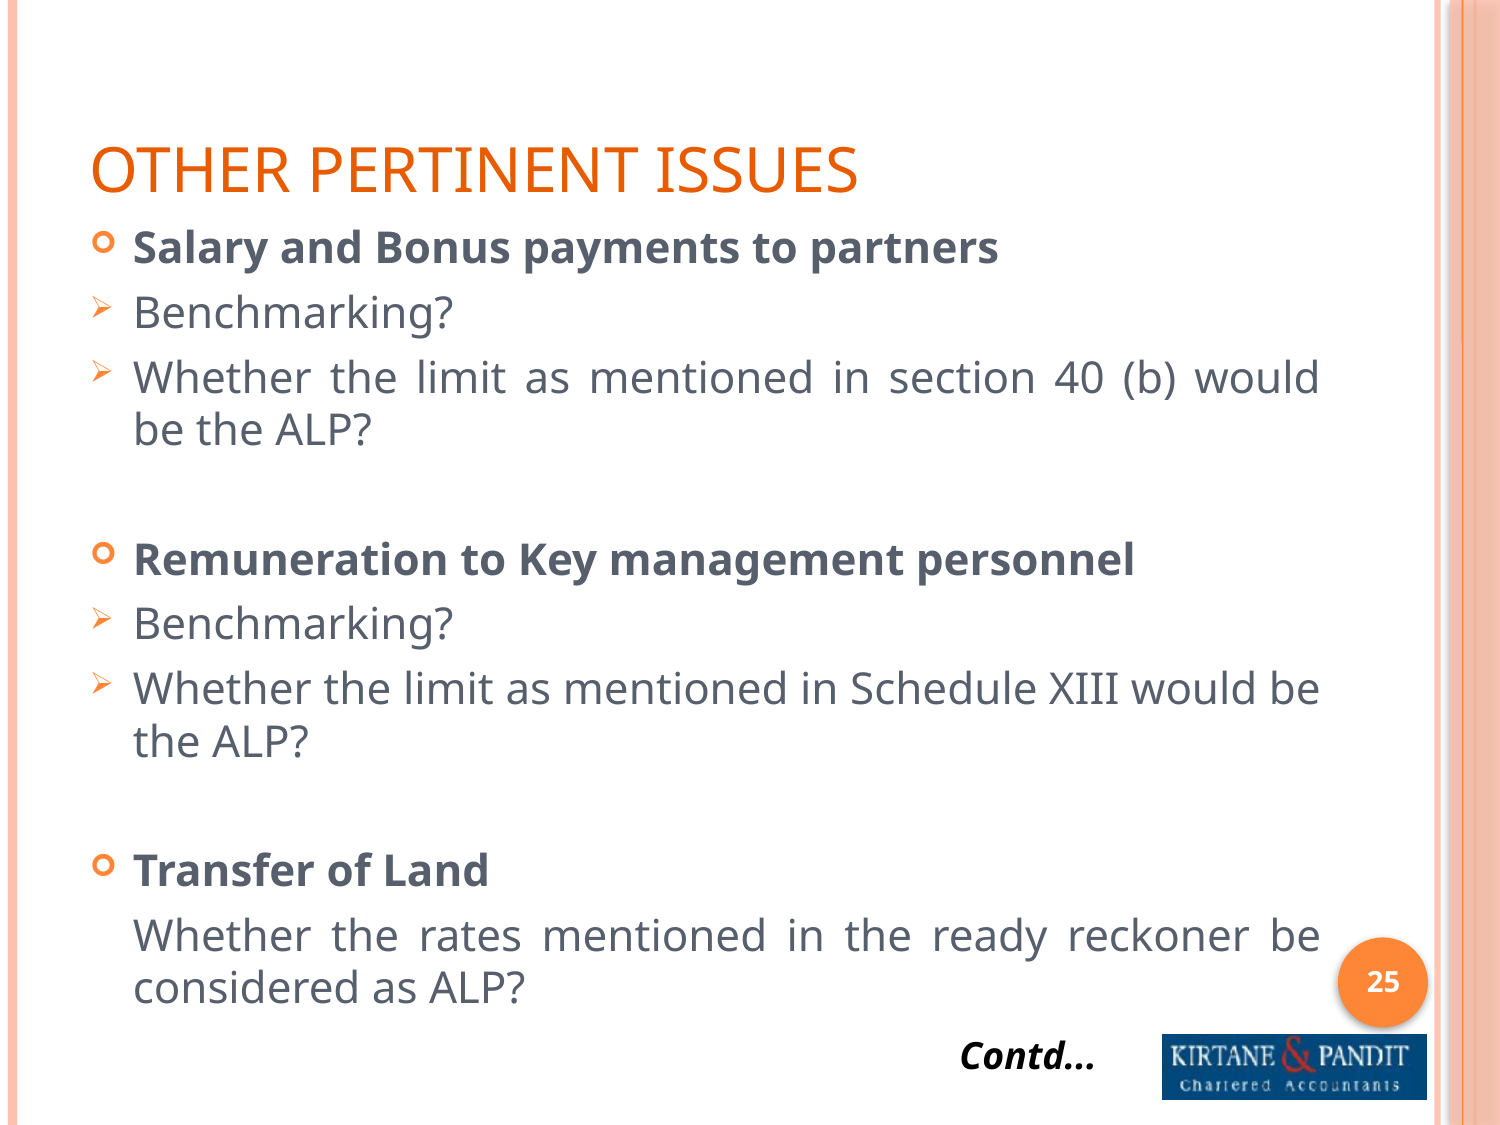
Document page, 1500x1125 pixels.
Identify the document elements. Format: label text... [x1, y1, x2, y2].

picture [1162, 1034, 1427, 1100]
text_box Contd... [837, 1024, 1138, 1085]
list Salary and Bonus payments to partners Benchmarking? Whether the limit as mentioned in section 40 (b) would be the ALP? Remuneration to Key management personnel Benchmarking? Whether the limit as mentioned in Schedule XIII would be the ALP? Transfer of Land Whether the rates mentioned in the ready reckoner be considered as ALP? [75, 212, 1338, 1025]
title Other Pertinent Issues [75, 45, 1300, 212]
footer [825, 950, 1425, 1098]
slide_number 25 [1333, 940, 1434, 1027]
